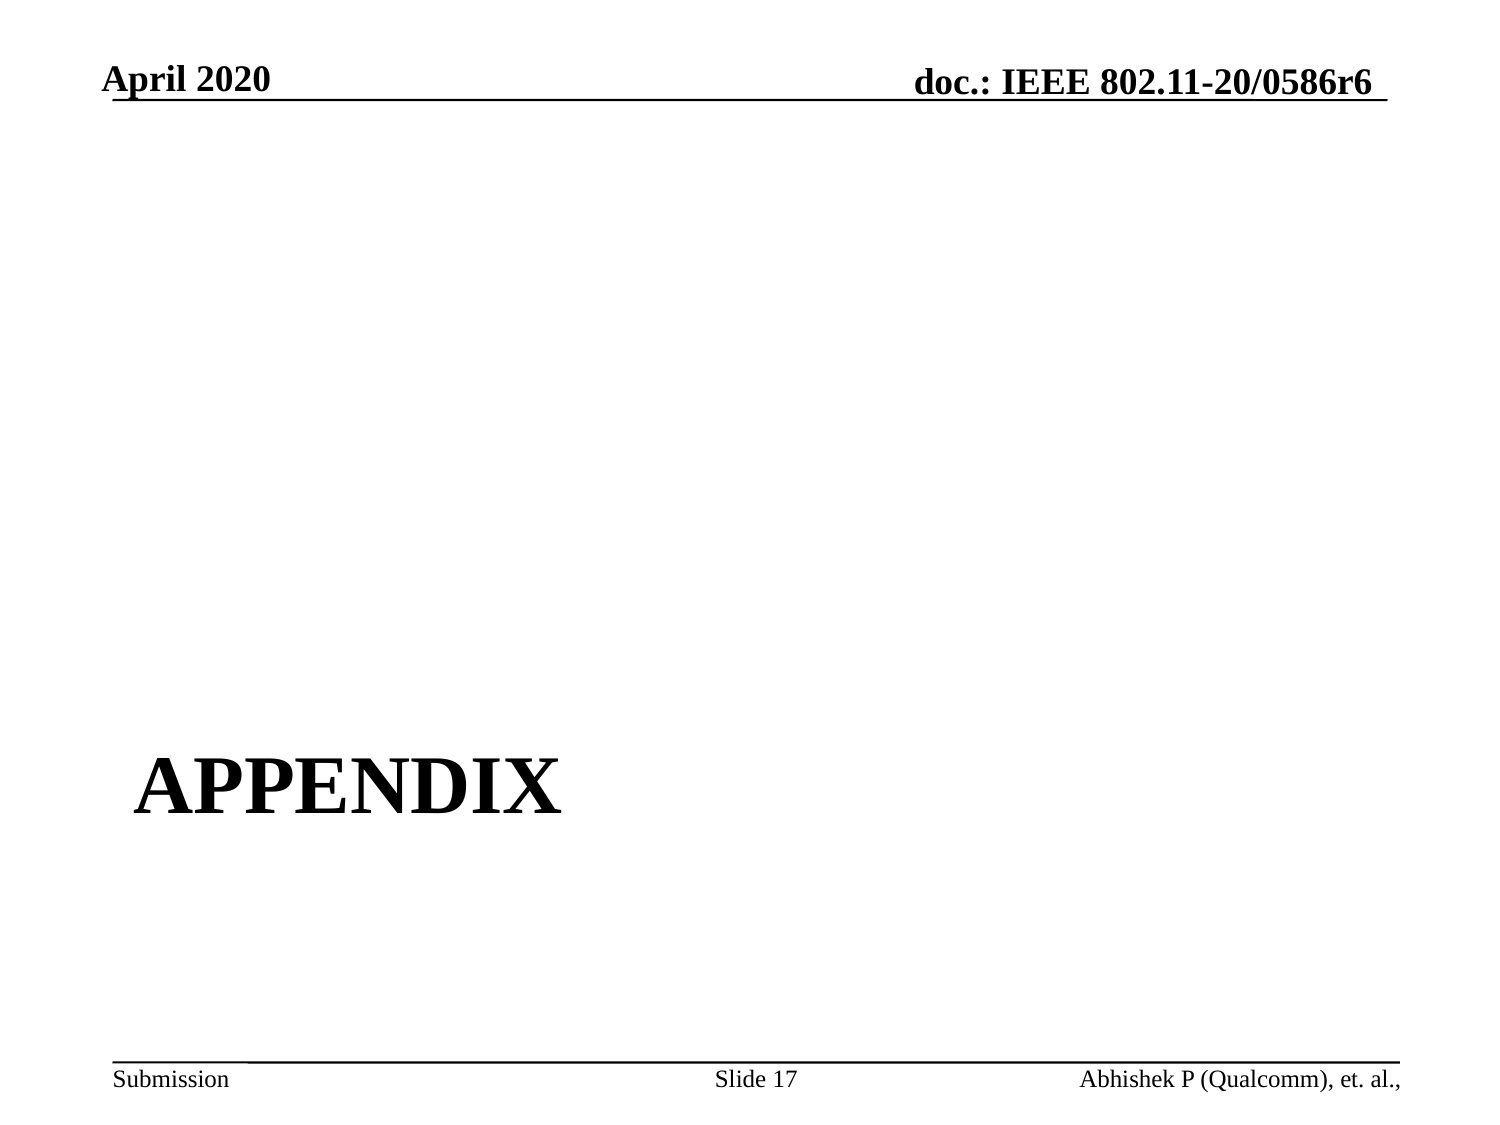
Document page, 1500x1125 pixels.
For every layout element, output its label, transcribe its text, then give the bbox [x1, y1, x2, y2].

footer Abhishek P (Qualcomm), et. al., [949, 1061, 1402, 1093]
slide_number Slide 17 [712, 1061, 801, 1093]
title Appendix [118, 722, 1394, 947]
